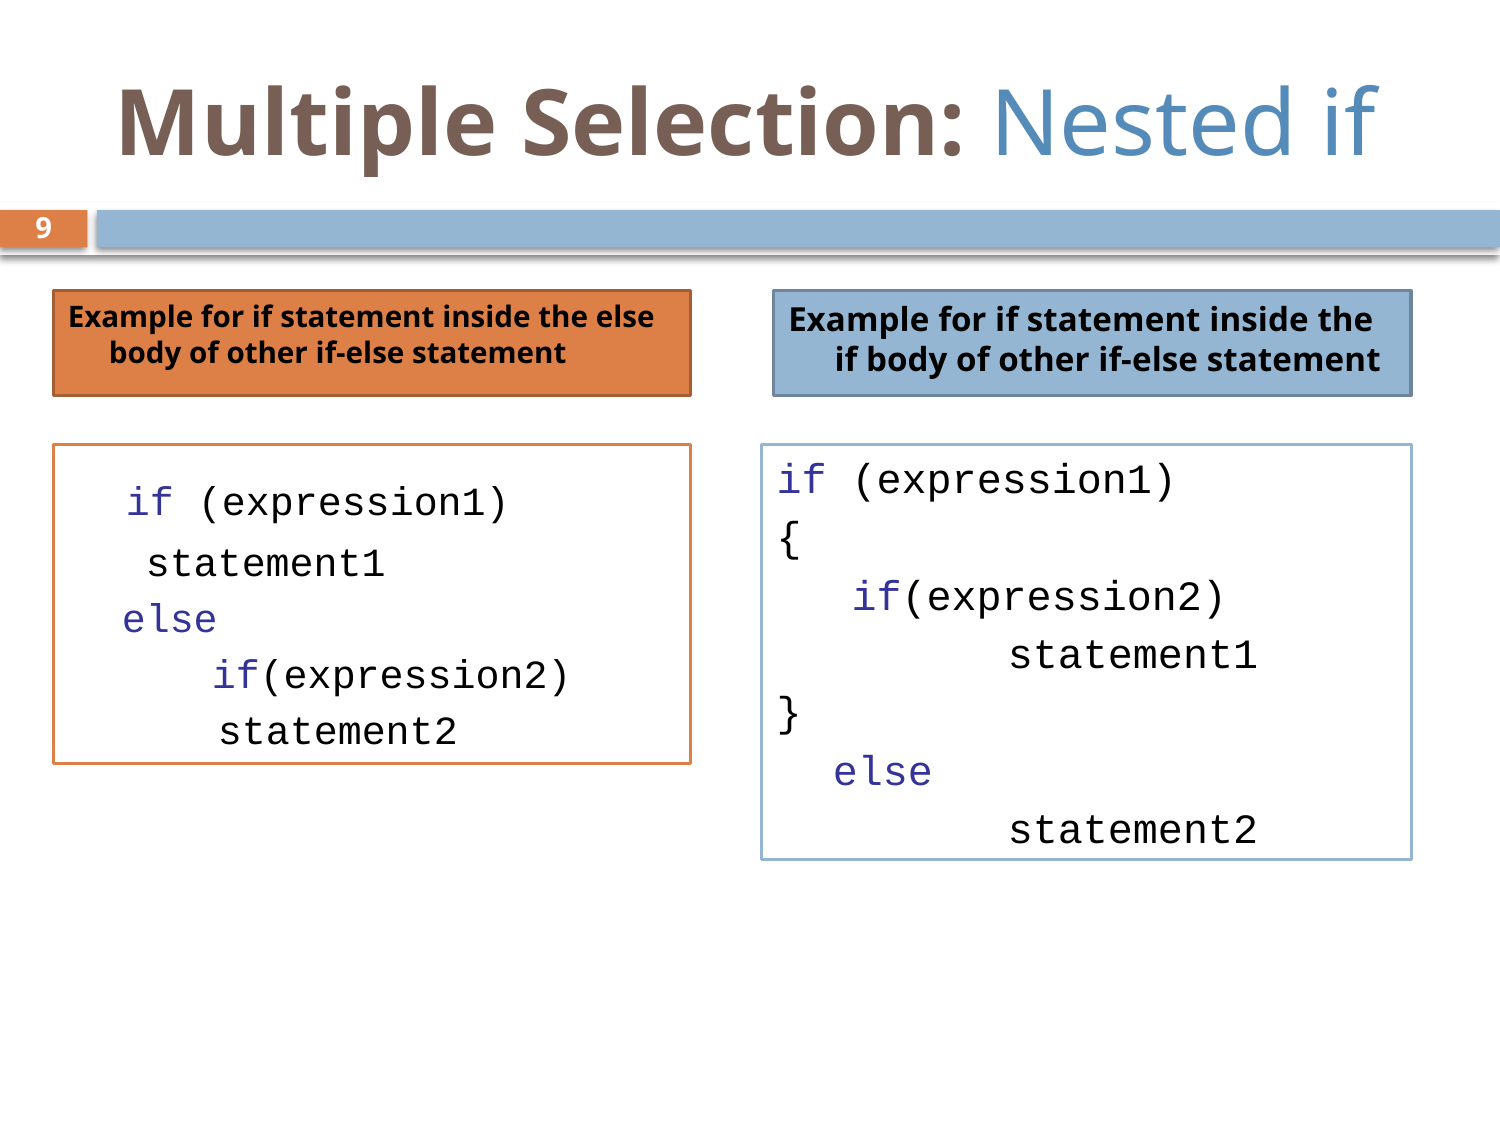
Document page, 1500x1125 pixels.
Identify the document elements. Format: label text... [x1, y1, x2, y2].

text_box Example for if statement inside the if body of other if-else statement [772, 289, 1413, 397]
text_box if (expression1) statement1 else if(expression2) statement2 [52, 443, 692, 765]
slide_number 9 [0, 208, 88, 249]
text_box Example for if statement inside the else body of other if-else statement [52, 289, 692, 397]
text_box if (expression1) { if(expression2) statement1 } else statement2 [760, 443, 1413, 861]
title Multiple Selection: Nested if [99, 37, 1438, 200]
